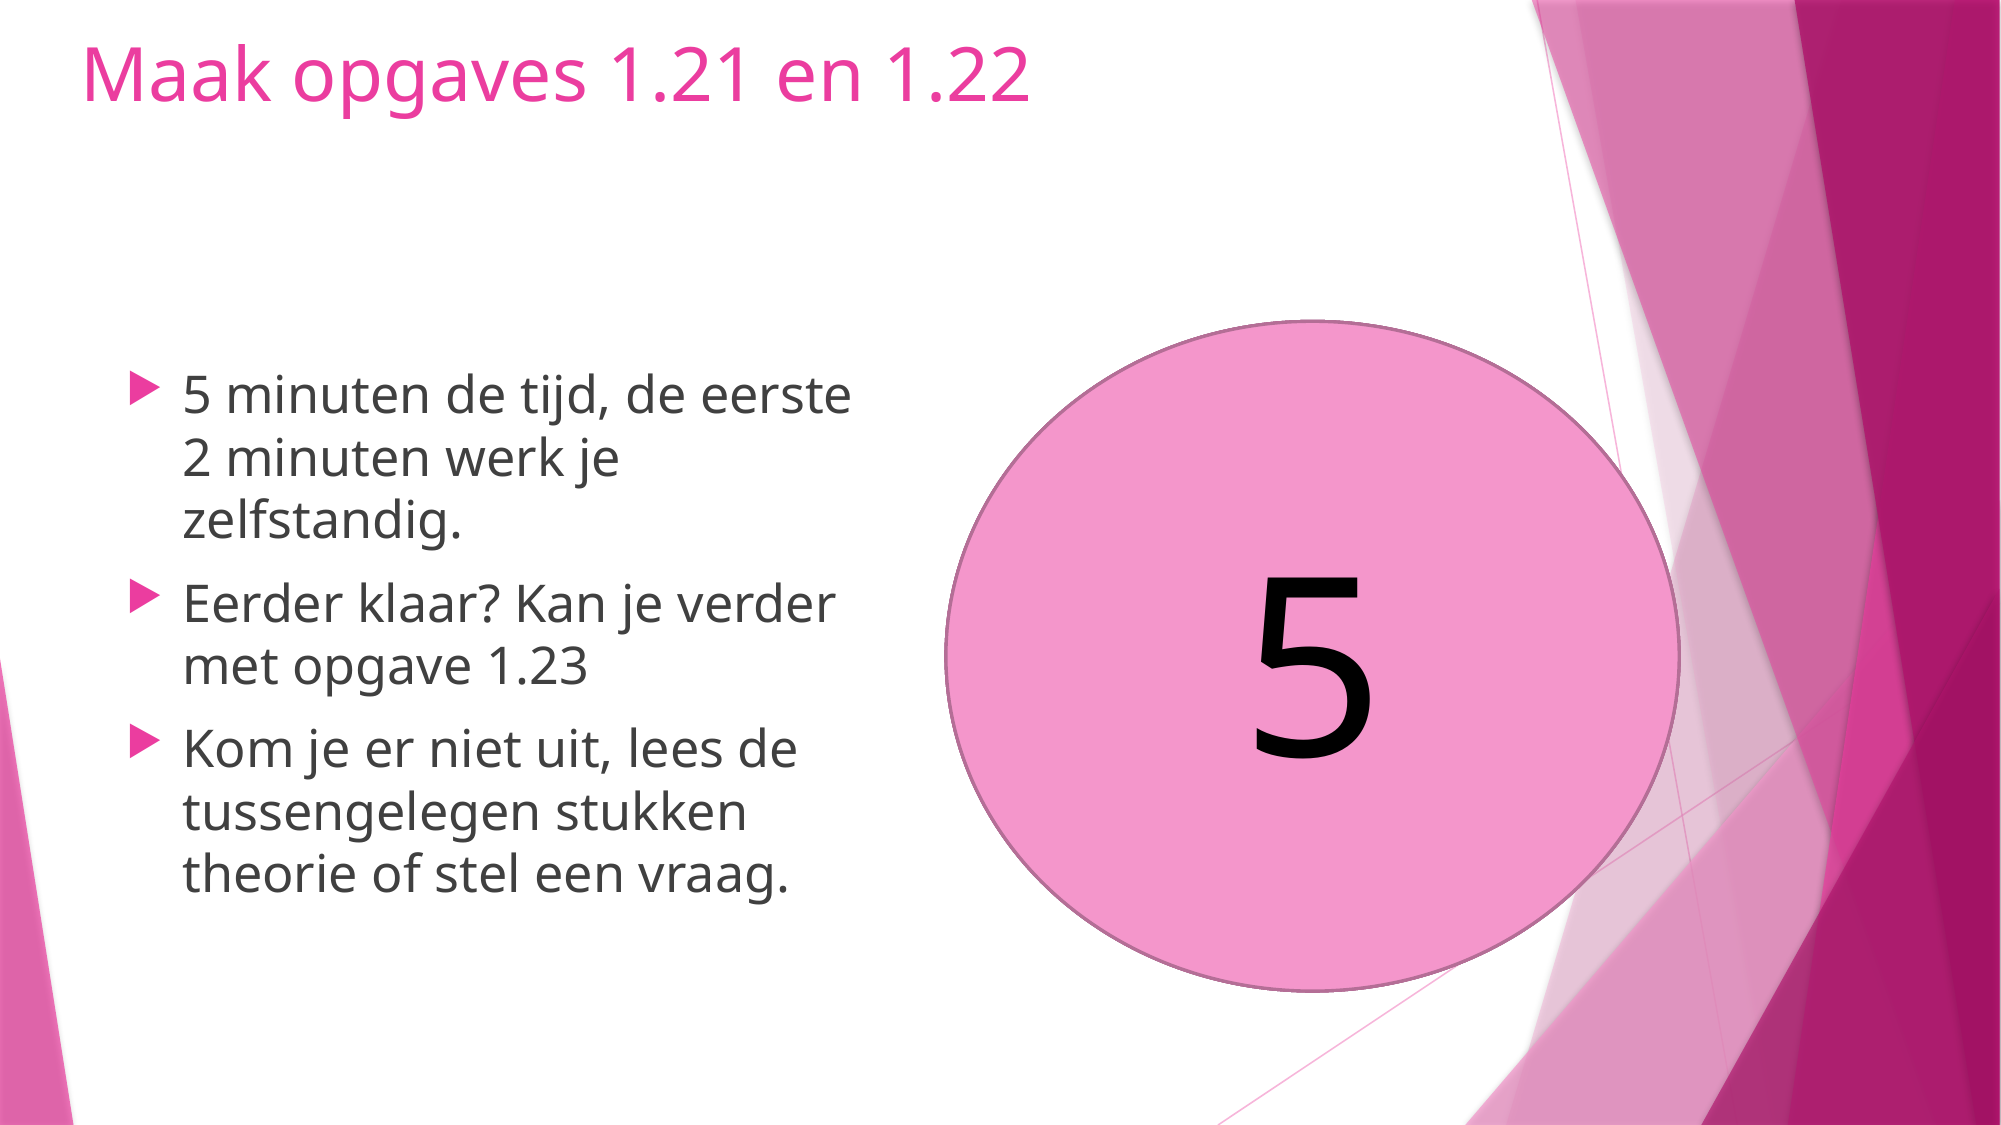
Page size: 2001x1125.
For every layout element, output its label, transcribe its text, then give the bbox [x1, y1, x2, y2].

text_box 5 [944, 319, 1681, 993]
title Maak opgaves 1.21 en 1.22 [65, 19, 1476, 236]
list 5 minuten de tijd, de eerste 2 minuten werk je zelfstandig. Eerder klaar? Kan je verder met opgave 1.23 Kom je er niet uit, lees de tussengelegen stukken theorie of stel een vraag. [111, 354, 896, 992]
